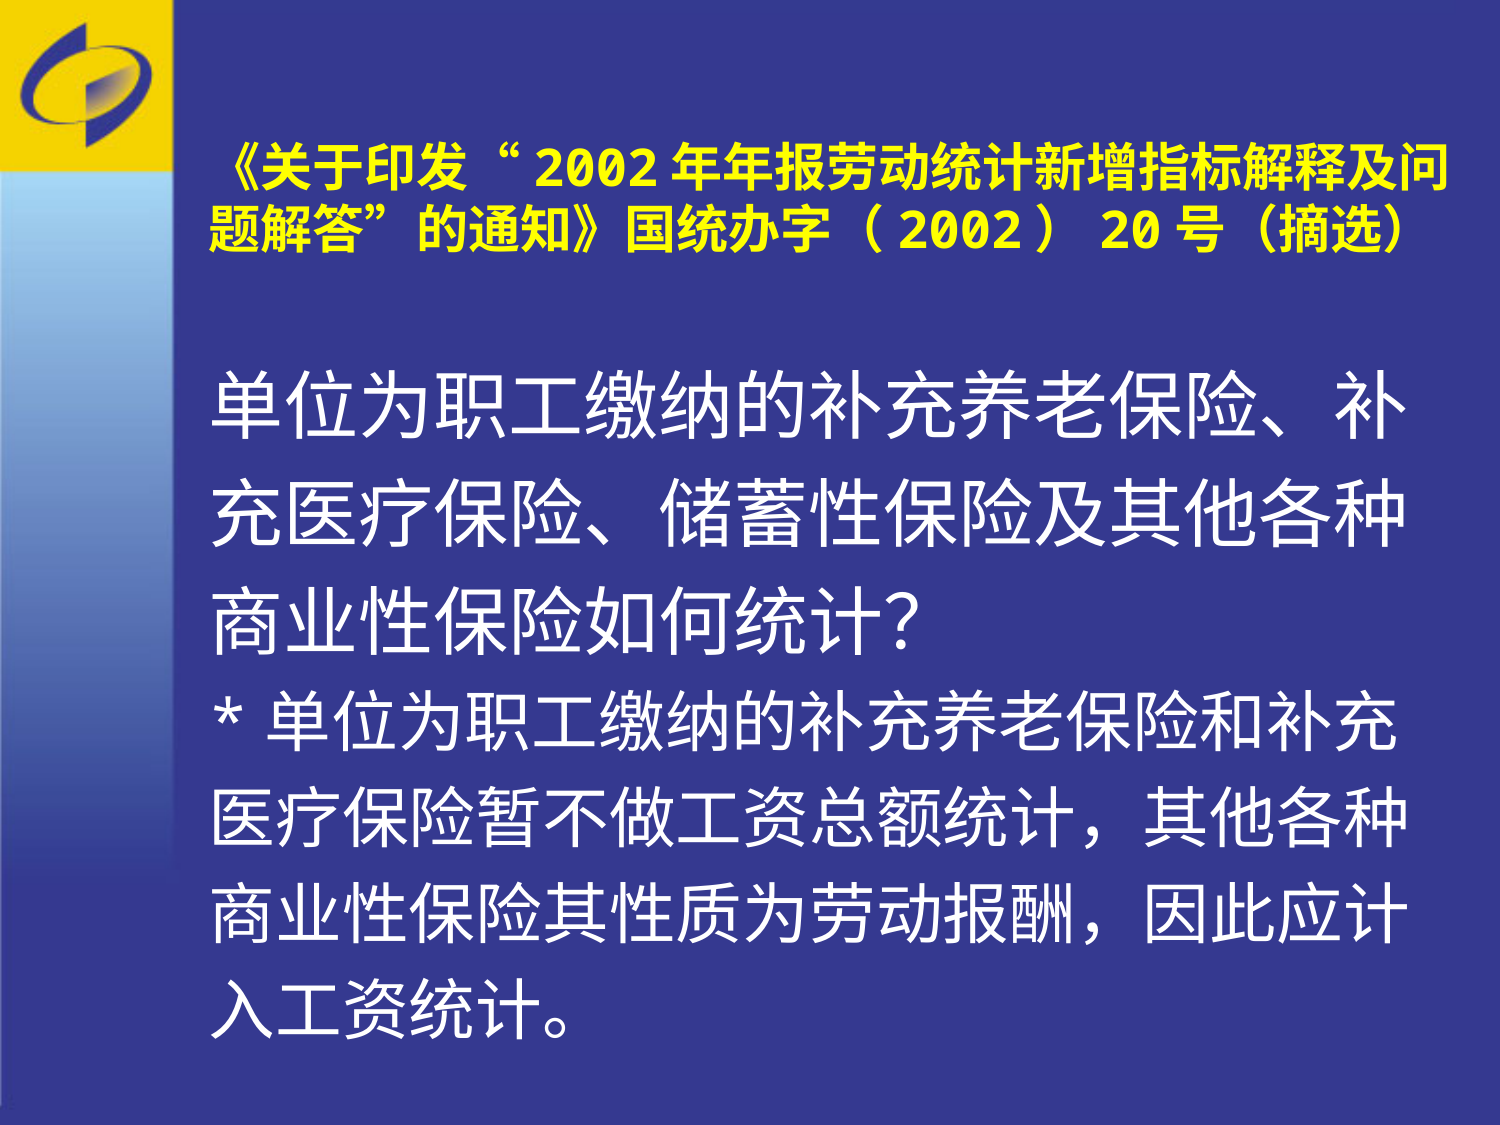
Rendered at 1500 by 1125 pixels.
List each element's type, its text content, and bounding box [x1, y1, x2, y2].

list 《关于印发“2002年年报劳动统计新增指标解释及问题解答”的通知》国统办字（2002）20号（摘选） 单位为职工缴纳的补充养老保险、补充医疗保险、储蓄性保险及其他各种商业性保险如何统计？ *单位为职工缴纳的补充养老保险和补充医疗保险暂不做工资总额统计，其他各种商业性保险其性质为劳动报酬，因此应计入工资统计。 [193, 126, 1479, 1032]
picture [0, 0, 1500, 1125]
